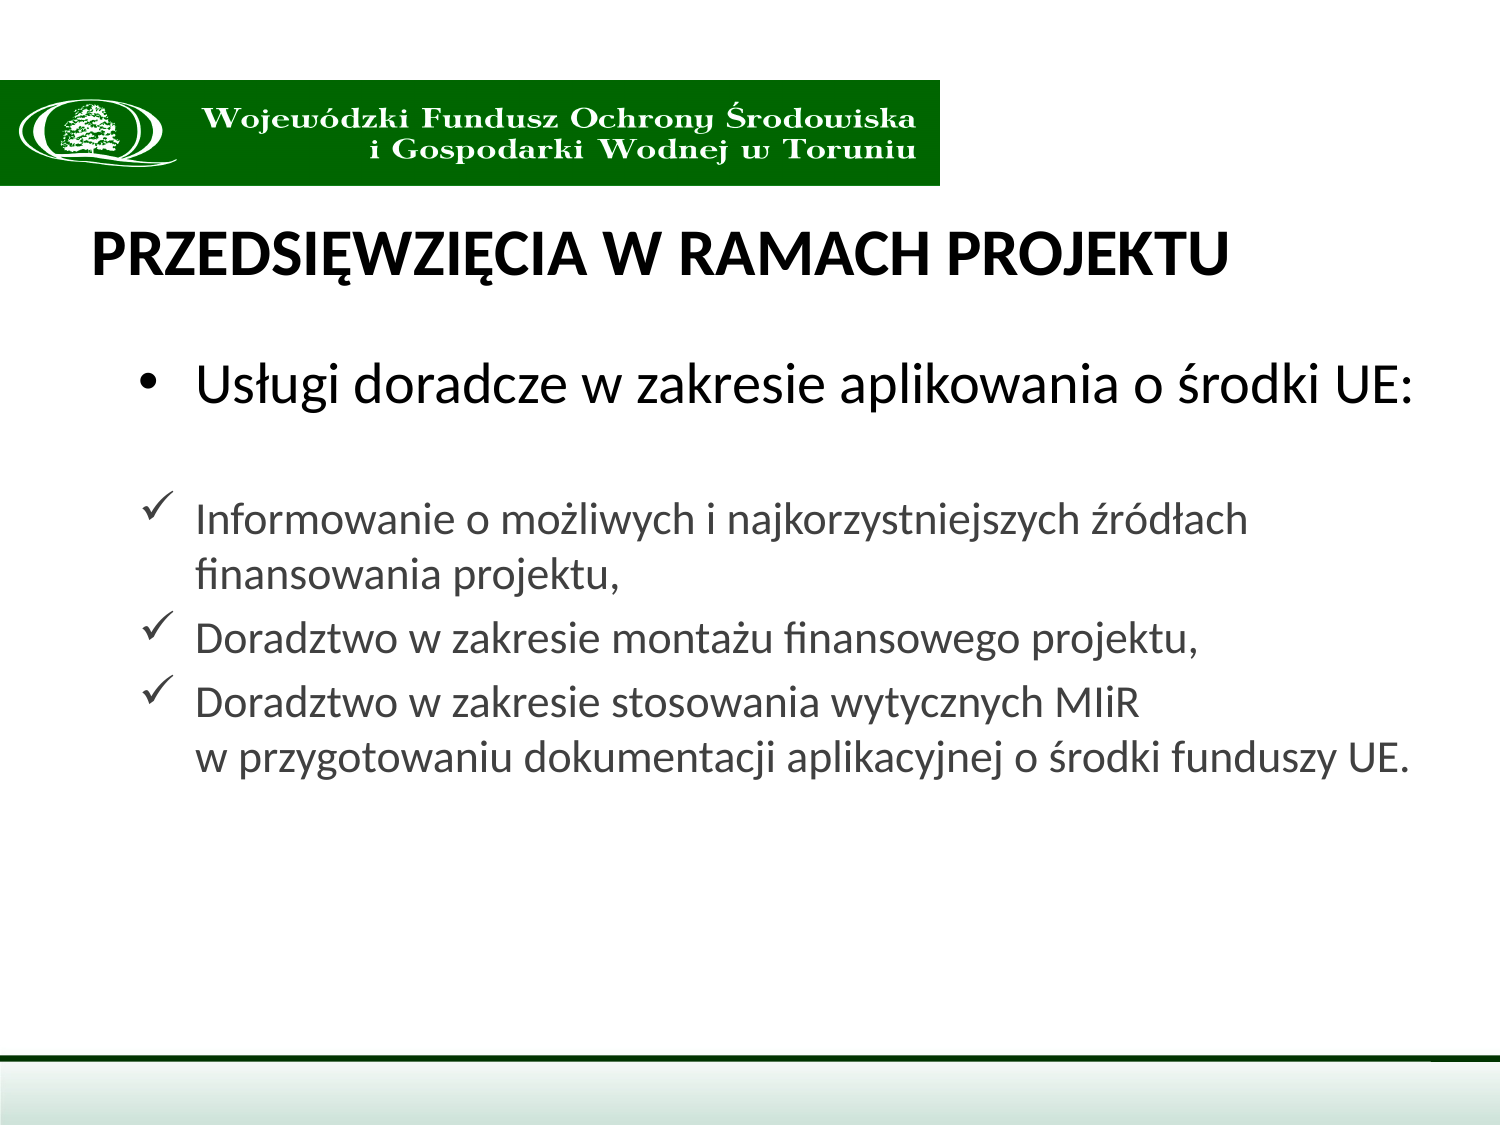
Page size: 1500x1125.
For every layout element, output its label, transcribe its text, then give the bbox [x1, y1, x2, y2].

picture [0, 80, 940, 187]
list Usługi doradcze w zakresie aplikowania o środki UE: Informowanie o możliwych i najkorzystniejszych źródłach finansowania projektu, Doradztwo w zakresie montażu finansowego projektu, Doradztwo w zakresie stosowania wytycznych MIiR w przygotowaniu dokumentacji aplikacyjnej o środki funduszy UE. [123, 337, 1436, 921]
title PRZEDSIĘWZIĘCIA W RAMACH PROJEKTU [76, 184, 1498, 408]
picture [0, 923, 1500, 1125]
